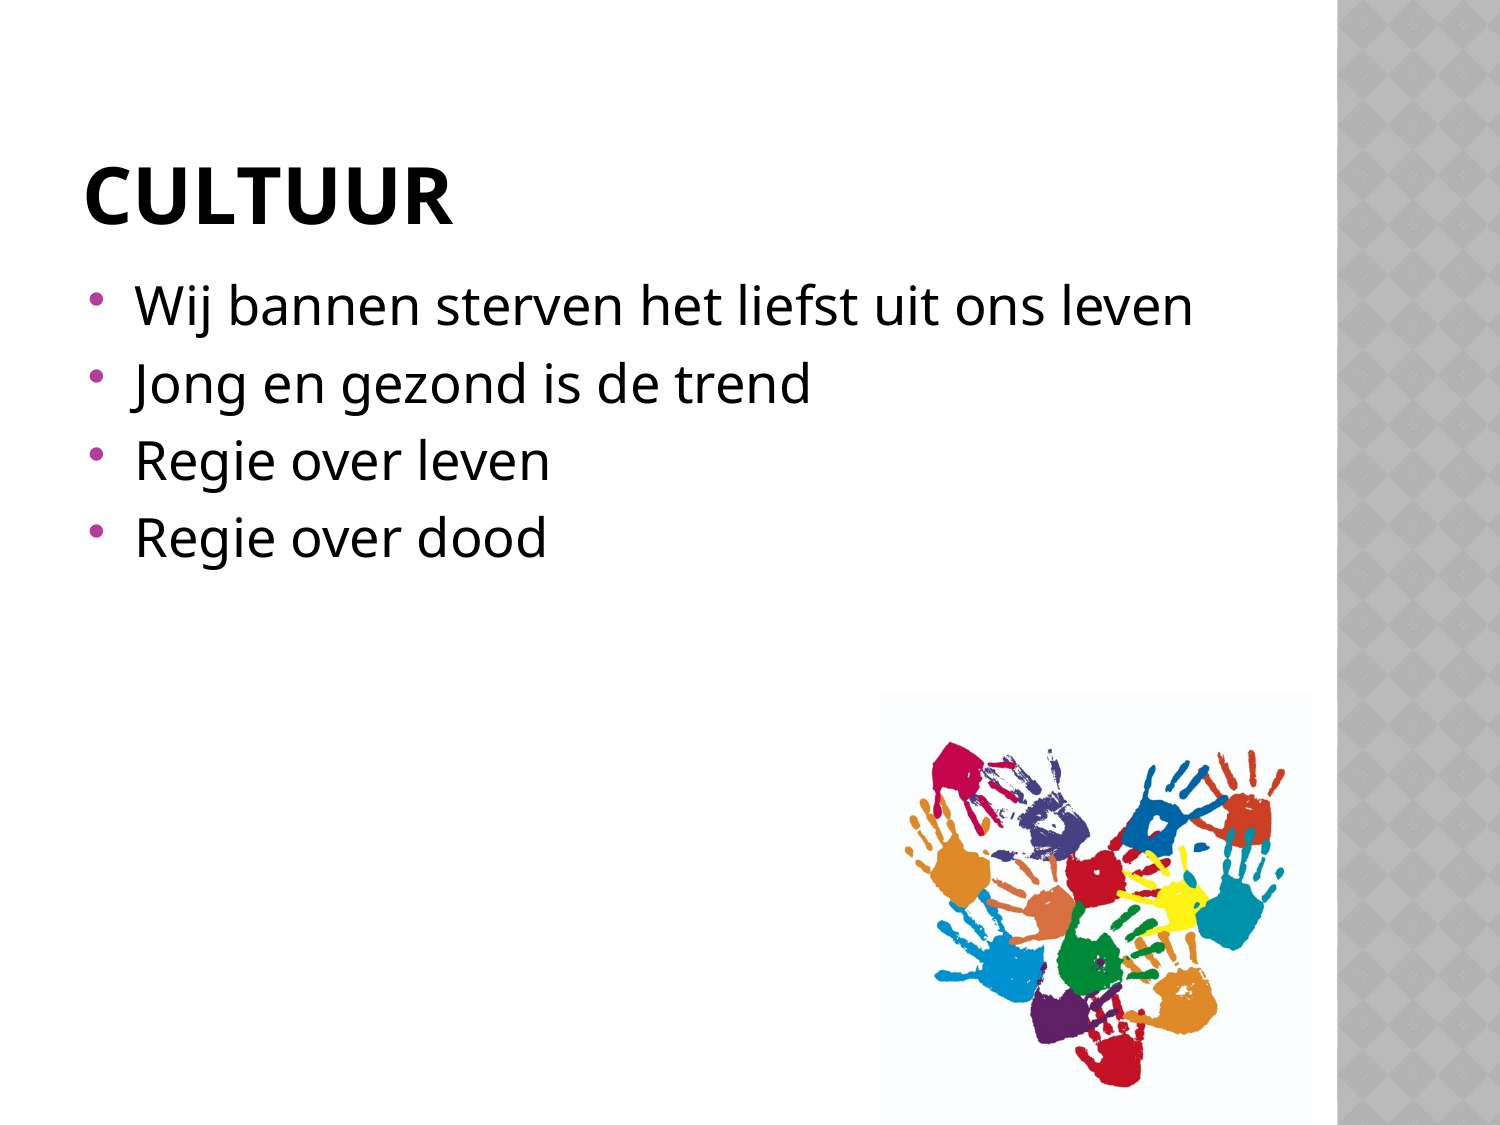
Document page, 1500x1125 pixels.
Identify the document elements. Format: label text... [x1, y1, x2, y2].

picture [879, 691, 1313, 1125]
list Wij bannen sterven het liefst uit ons leven Jong en gezond is de trend Regie over leven Regie over dood [75, 264, 1263, 1059]
title cultuur [75, 52, 1263, 240]
